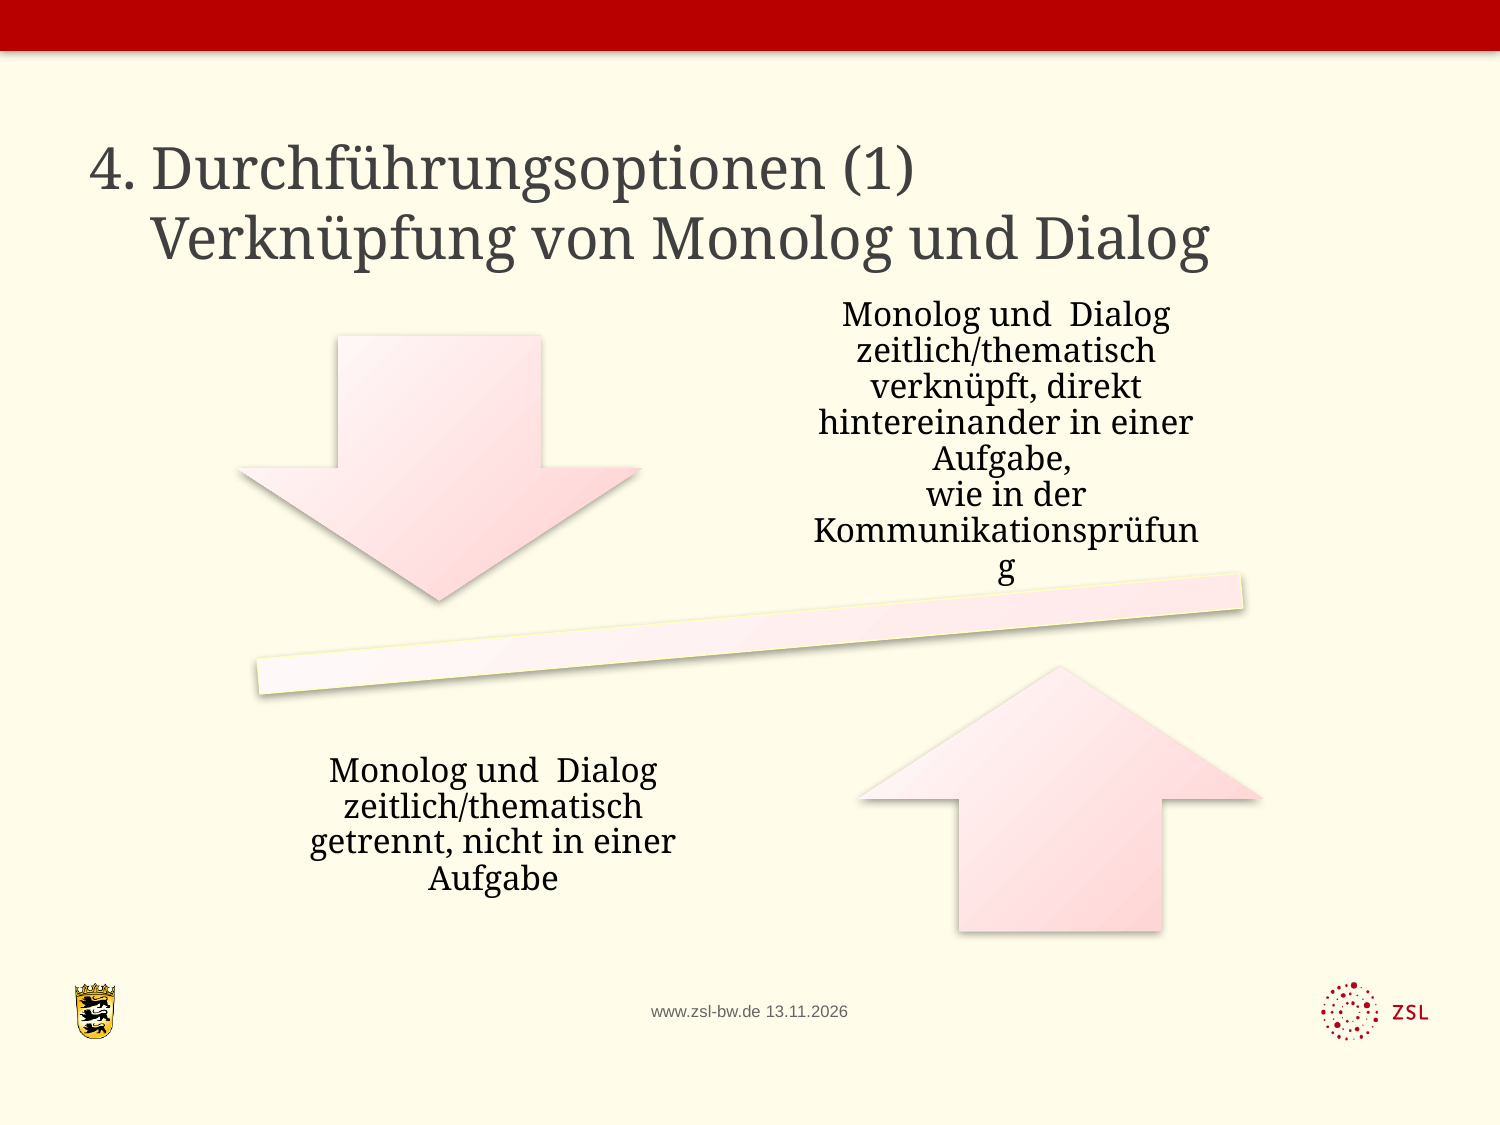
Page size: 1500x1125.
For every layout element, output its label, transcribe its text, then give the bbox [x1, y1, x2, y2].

picture [73, 981, 117, 1041]
title 4. Durchführungsoptionen (1) Verknüpfung von Monolog und Dialog [75, 113, 1425, 289]
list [74, 302, 1426, 965]
picture [1320, 981, 1429, 1041]
